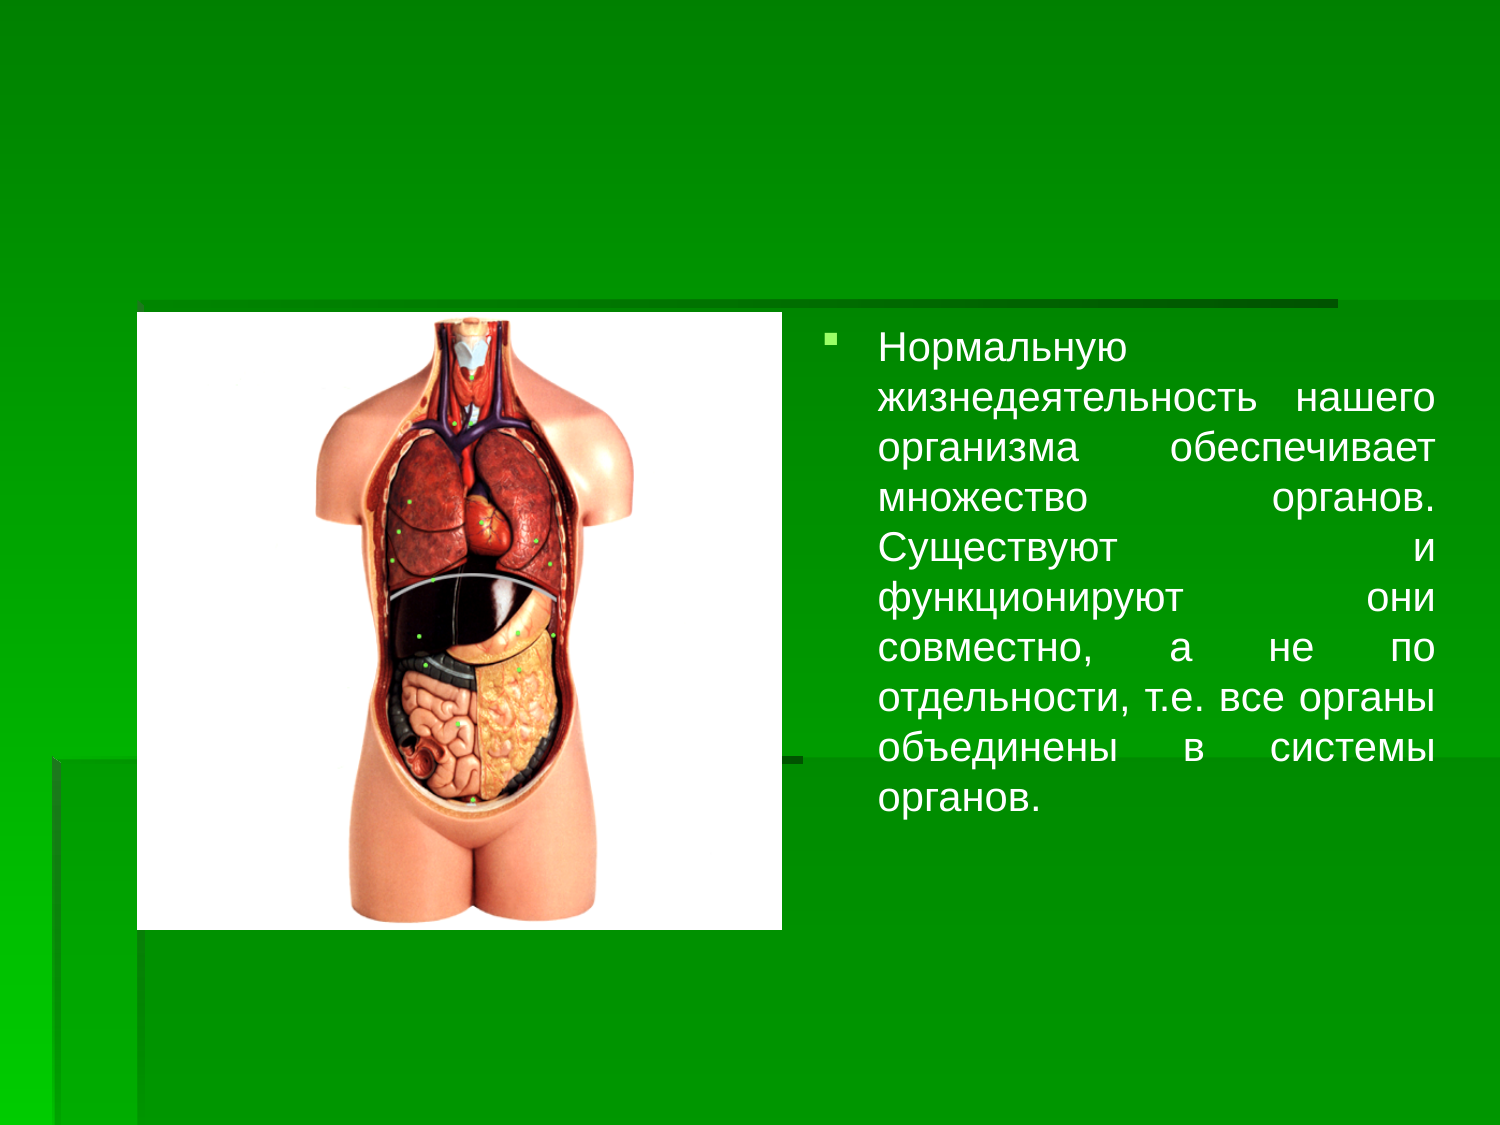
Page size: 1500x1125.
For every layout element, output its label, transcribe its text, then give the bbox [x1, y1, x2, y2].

list Нормальную жизнедеятельность нашего организма обеспечивает множество органов. Существуют и функционируют они совместно, а не по отдельности, т.е. все органы объединены в системы органов. [806, 312, 1452, 1001]
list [137, 312, 783, 930]
